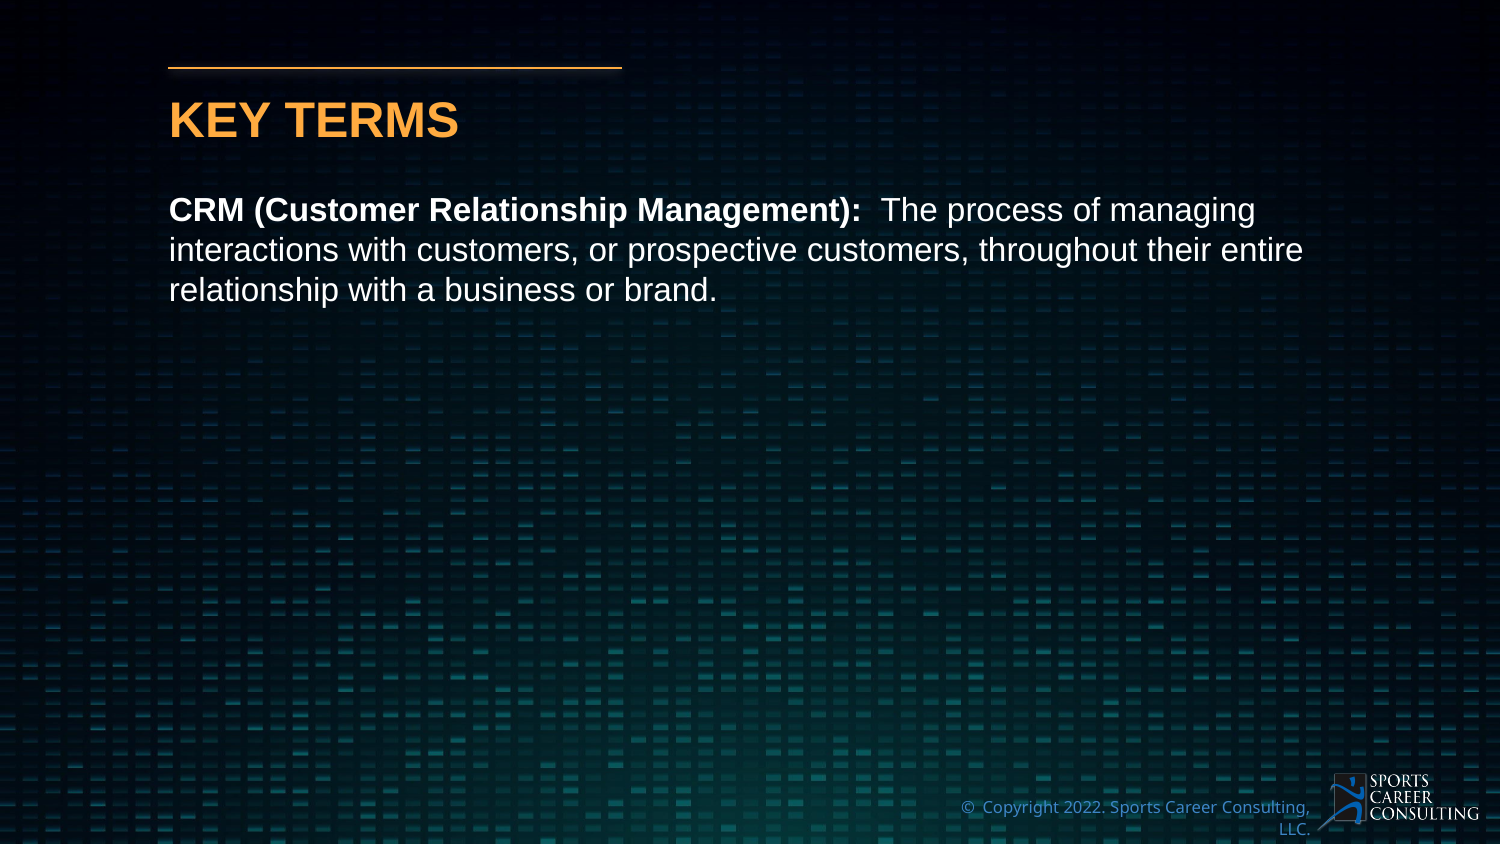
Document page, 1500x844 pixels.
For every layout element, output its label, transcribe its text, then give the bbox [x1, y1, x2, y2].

list CRM (Customer Relationship Management): The process of managing interactions with customers, or prospective customers, throughout their entire relationship with a business or brand. [153, 173, 1431, 617]
picture [0, 0, 1500, 844]
title KEY TERMS [153, 72, 683, 149]
text_box © Copyright 2022. Sports Career Consulting, LLC. [914, 769, 1326, 844]
